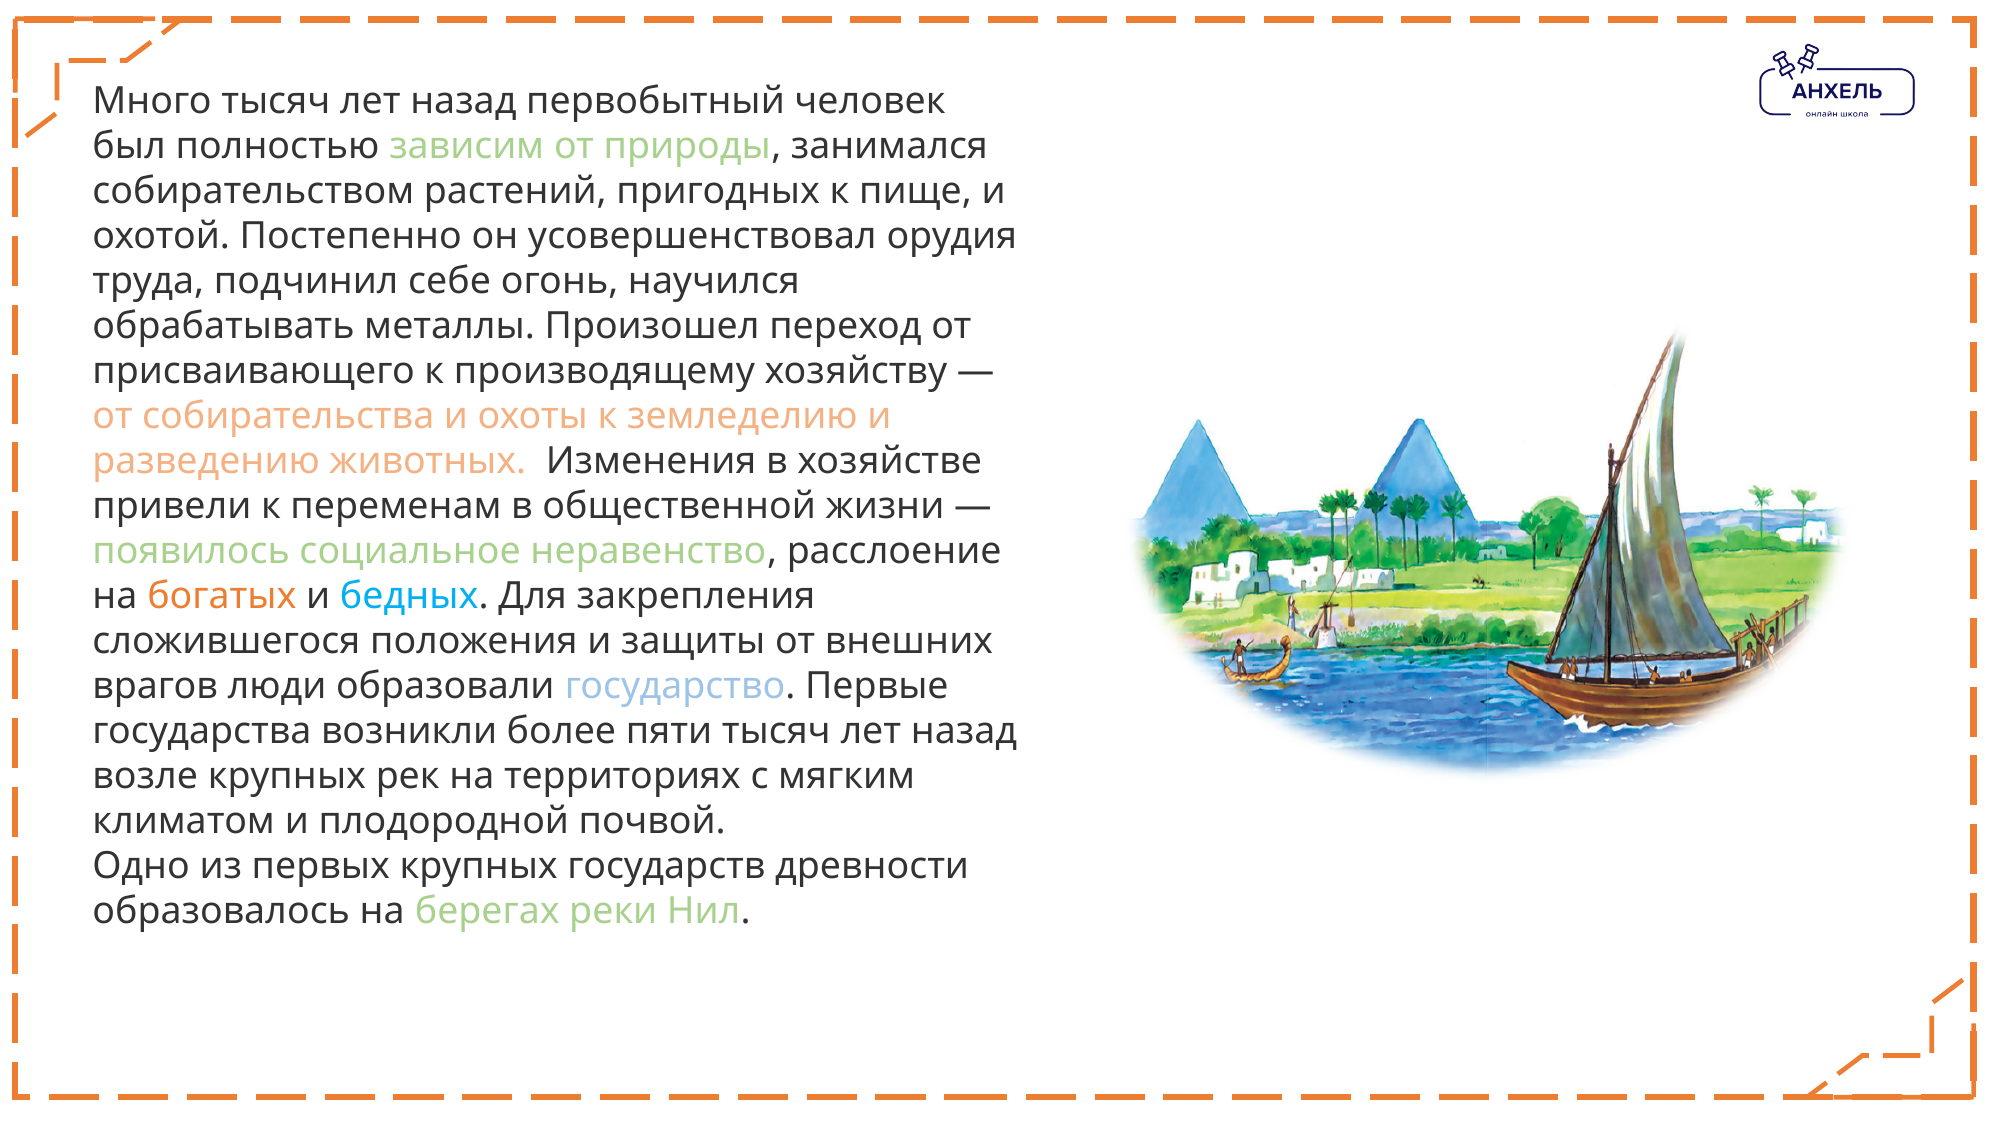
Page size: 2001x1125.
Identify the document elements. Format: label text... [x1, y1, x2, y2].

text_box Много тысяч лет назад первобытный человек был полностью зависим от природы, занимался собирательством растений, пригодных к пище, и охотой. Постепенно он усовершенствовал орудия труда, подчинил себе огонь, научился обрабатывать металлы. Произошел переход от присваивающего к производящему хозяйству — от собирательства и охоты к земледелию и разведению животных. Изменения в хозяйстве привели к переменам в общественной жизни — появилось социальное неравенство, расслоение на богатых и бедных. Для закрепления сложившегося положения и защиты от внешних врагов люди образовали государство. Первые государства возникли более пяти тысяч лет назад возле крупных рек на территориях с мягким климатом и плодородной почвой. Одно из первых крупных государств древности образовалось на берегах реки Нил. [77, 68, 1035, 939]
picture [1123, 282, 1850, 785]
text_box [1803, 969, 1975, 1099]
picture [1740, 0, 1934, 179]
text_box [14, 17, 185, 147]
text_box [14, 18, 1975, 1098]
